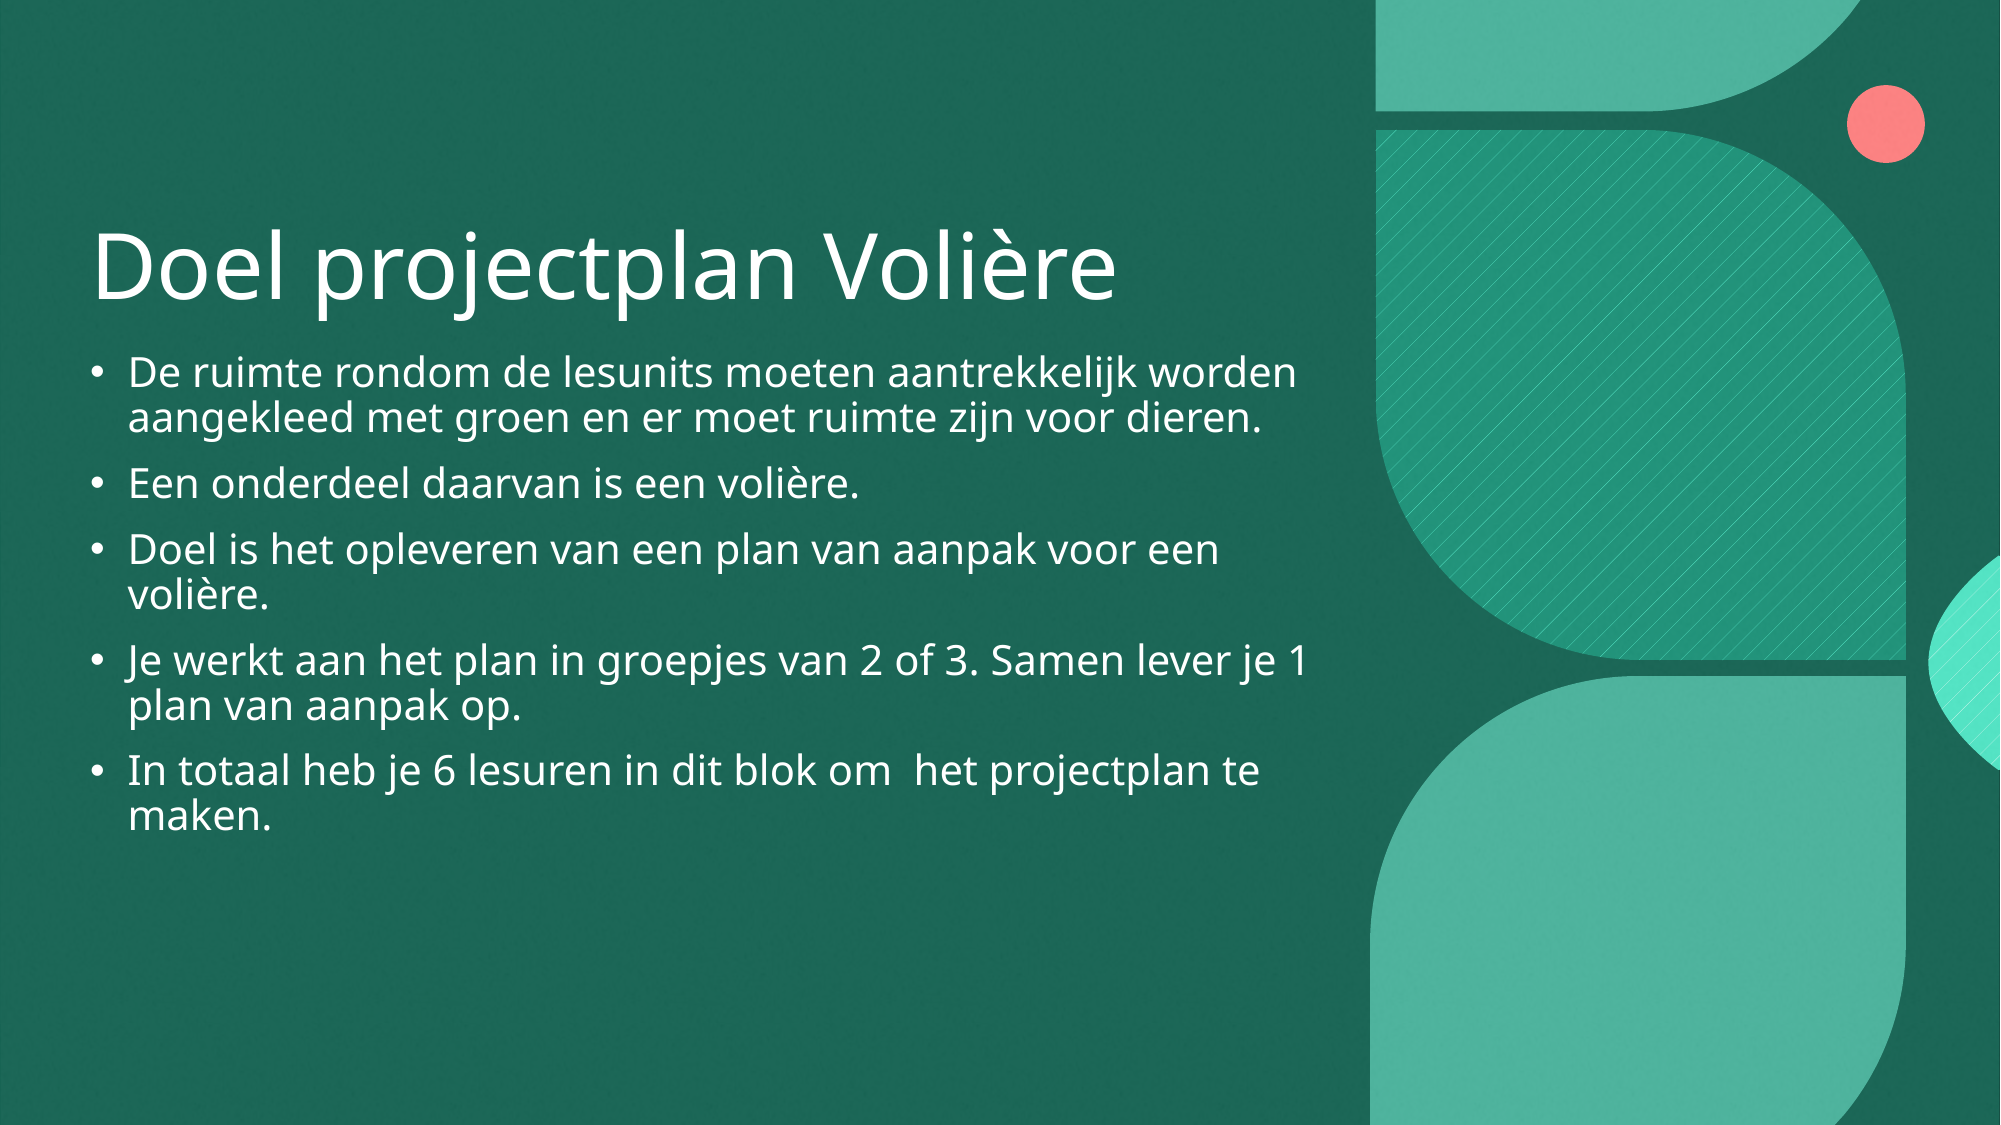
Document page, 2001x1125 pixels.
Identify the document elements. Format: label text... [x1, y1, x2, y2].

title Doel projectplan Volière [75, 109, 1336, 327]
list De ruimte rondom de lesunits moeten aantrekkelijk worden aangekleed met groen en er moet ruimte zijn voor dieren. Een onderdeel daarvan is een volière. Doel is het opleveren van een plan van aanpak voor een volière. Je werkt aan het plan in groepjes van 2 of 3. Samen lever je 1 plan van aanpak op. In totaal heb je 6 lesuren in dit blok om het projectplan te maken. [75, 343, 1336, 1014]
